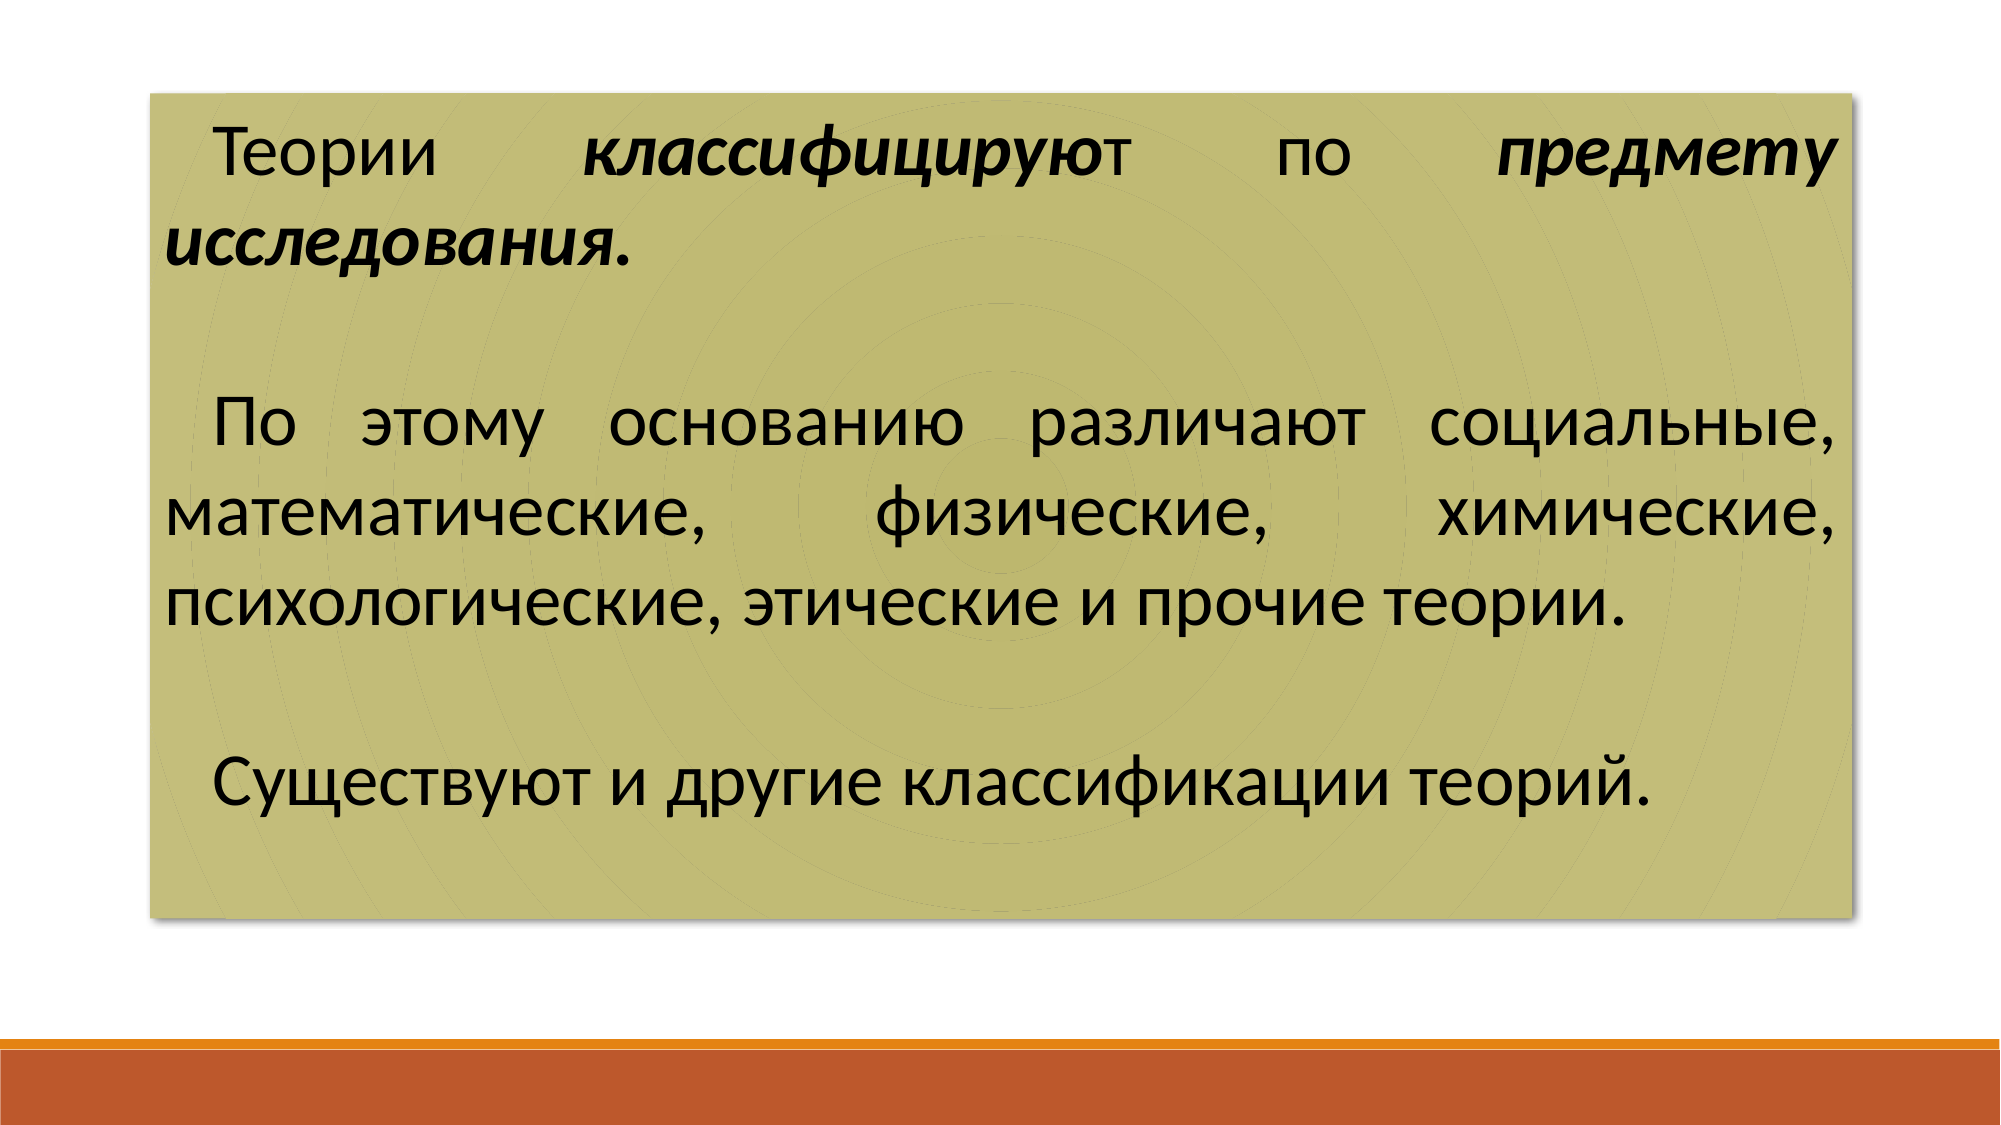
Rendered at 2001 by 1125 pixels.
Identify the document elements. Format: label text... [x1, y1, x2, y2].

text_box Теории классифицируют по предмету исследования. По этому основанию различают социальные, математические, физические, химические, психологические, этические и прочие теории. Существуют и другие классификации теорий. [150, 93, 1853, 919]
